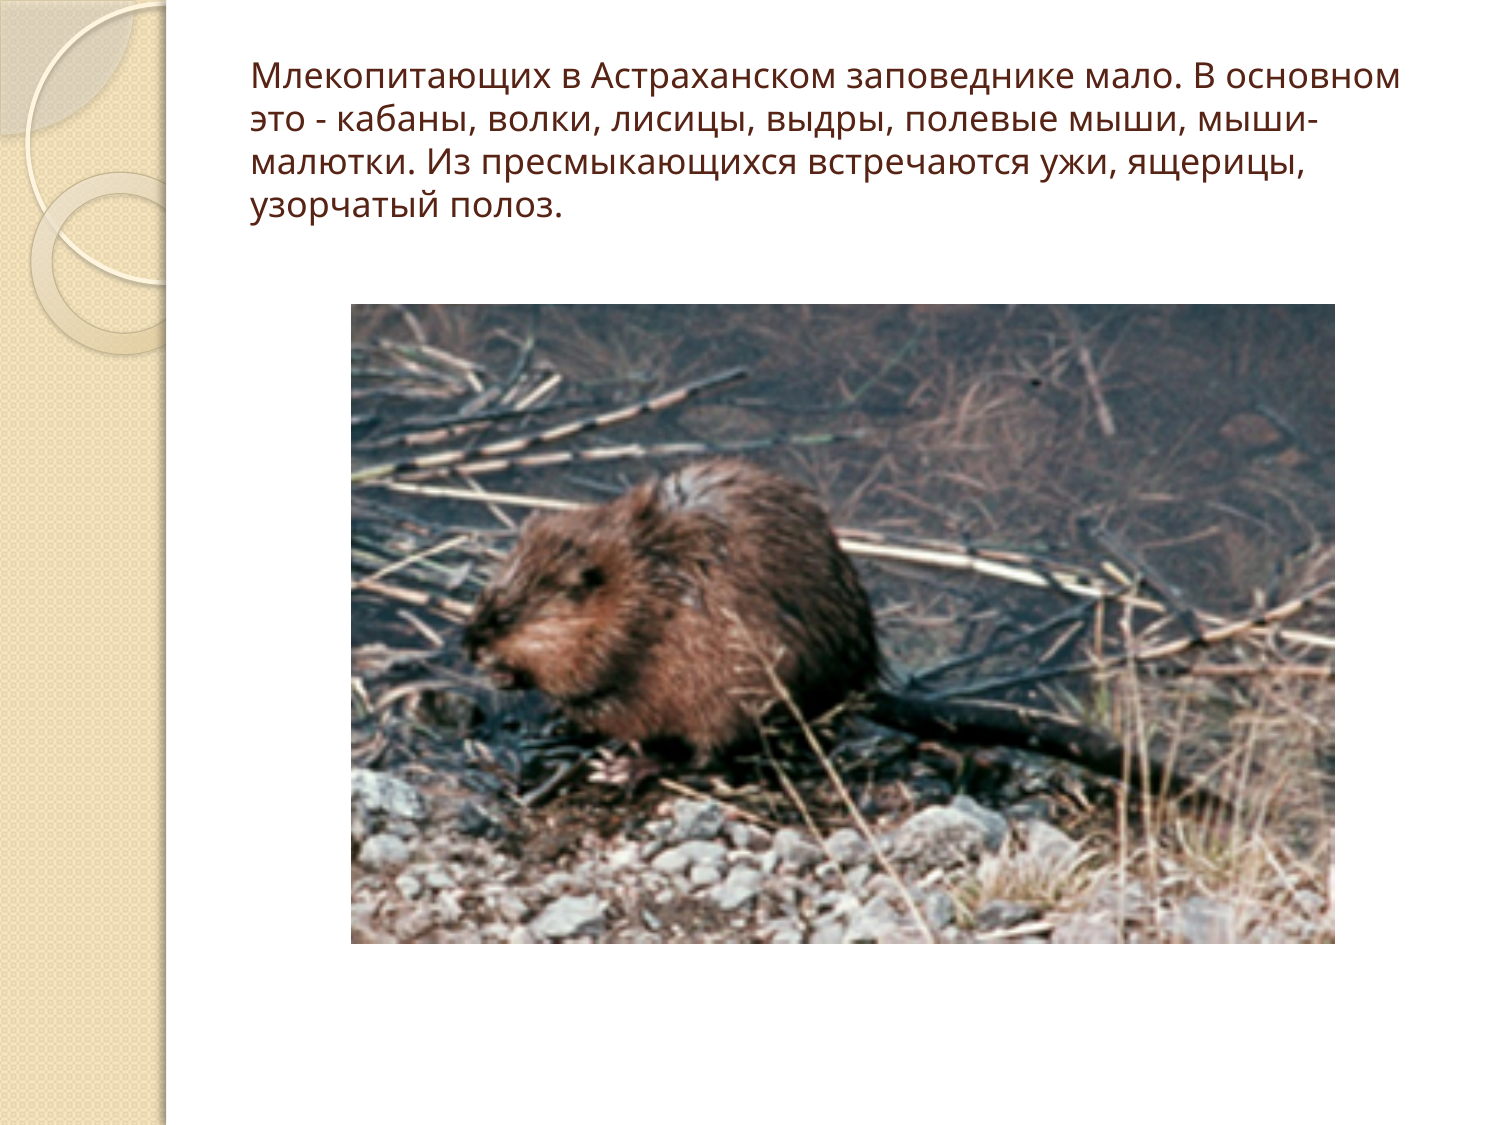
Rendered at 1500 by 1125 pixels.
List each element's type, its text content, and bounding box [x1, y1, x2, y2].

title Млекопитающих в Астраханском заповеднике мало. В основном это - кабаны, волки, лисицы, выдры, полевые мыши, мыши-малютки. Из пресмыкающихся встречаются ужи, ящерицы, узорчатый полоз. [235, 45, 1466, 233]
picture [351, 304, 1335, 944]
